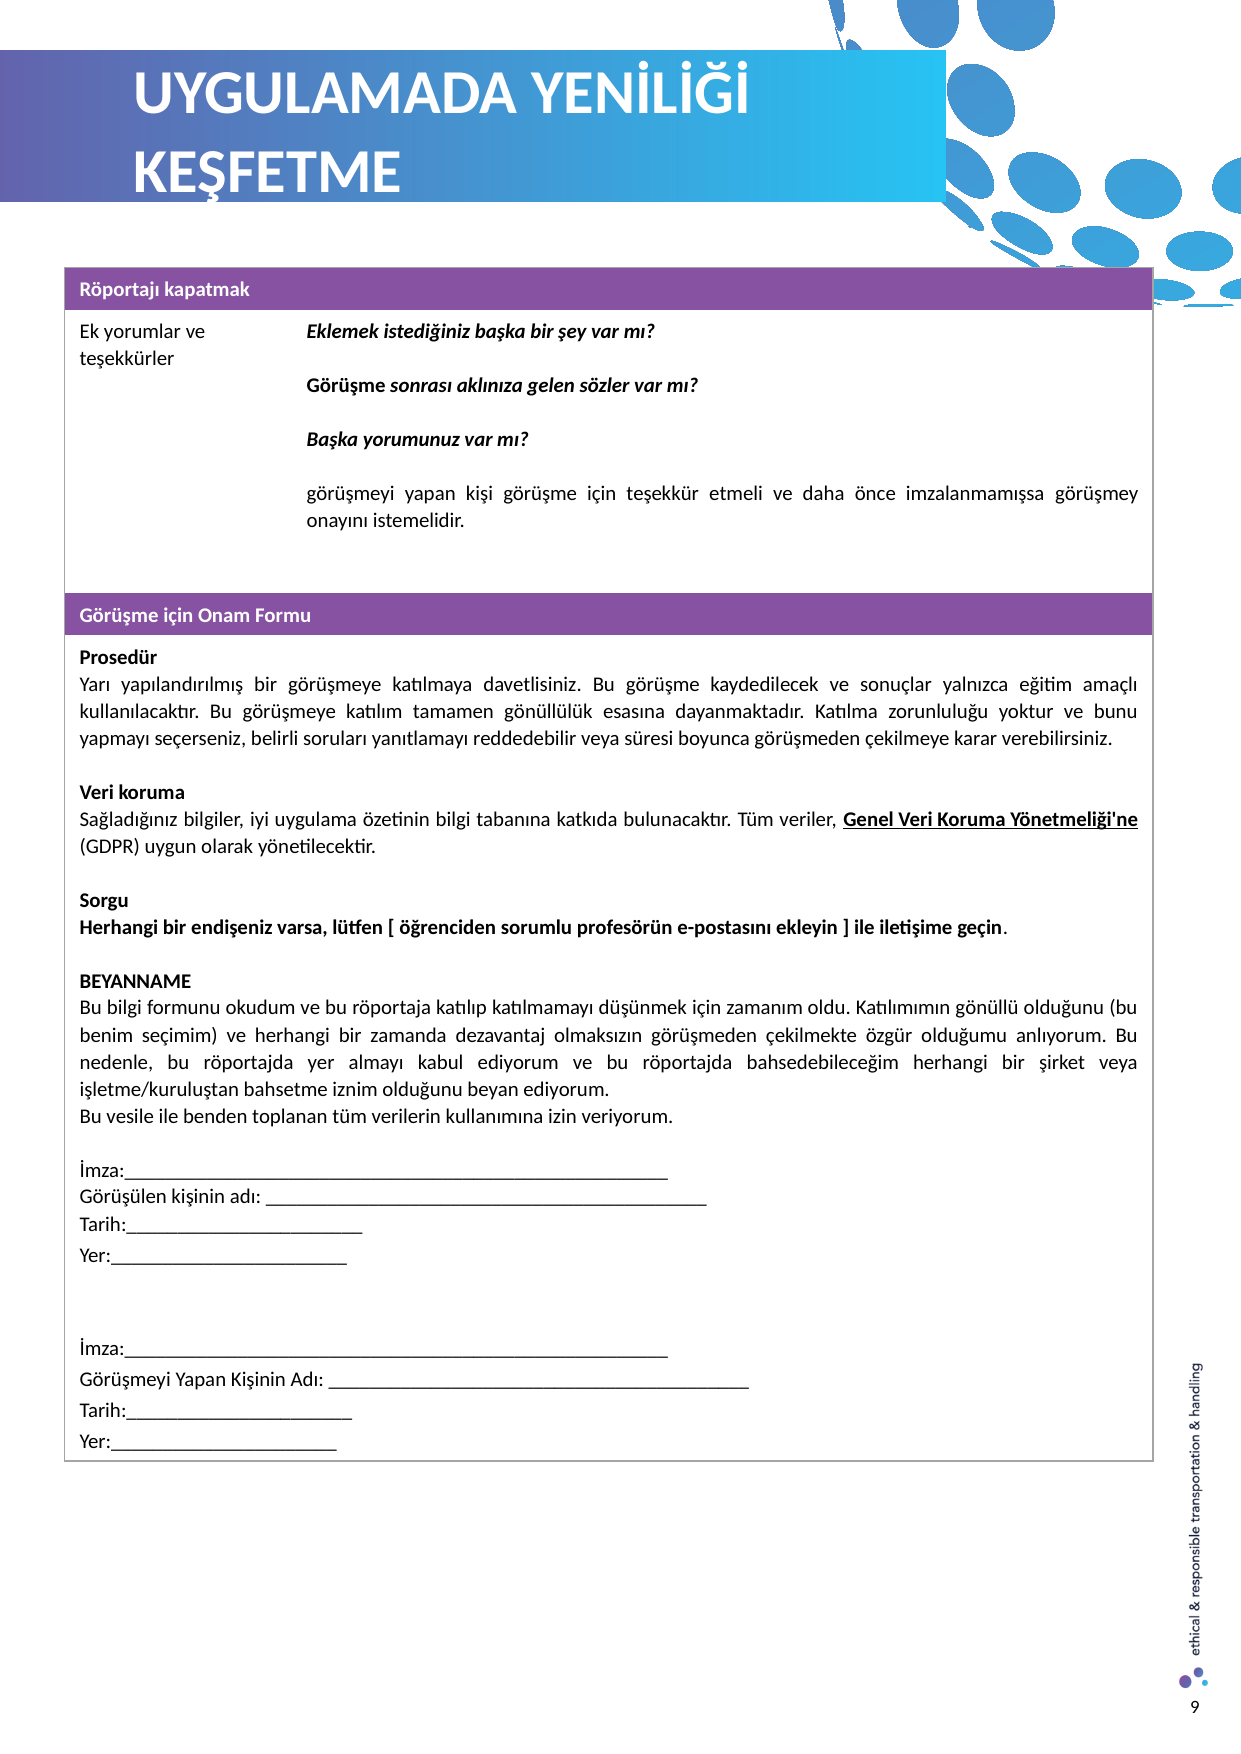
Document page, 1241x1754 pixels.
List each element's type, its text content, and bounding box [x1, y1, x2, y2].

text_box [1072, 226, 1139, 267]
text_box [947, 64, 1015, 137]
text_box [1220, 278, 1241, 299]
text_box [1212, 157, 1241, 214]
text_box [1105, 159, 1182, 219]
text_box [990, 240, 1040, 267]
list UYGULAMADA YENİLİĞİ KEŞFETME [0, 50, 946, 202]
table_cell Görüşme için Onam Formu [65, 593, 1152, 635]
picture [1179, 1357, 1217, 1680]
text_box [828, 0, 845, 50]
text_box [941, 191, 984, 231]
text_box [846, 39, 862, 50]
text_box [1166, 231, 1233, 271]
text_box [991, 211, 1053, 255]
table_header Röportajı kapatmak [65, 268, 1152, 310]
text_box [897, 0, 959, 48]
table_cell Prosedür Yarı yapılandırılmış bir görüşmeye katılmaya davetlisiniz. Bu görüşme kaydedilecek ve sonuçlar yalnızca eğitim amaçlı kullanılacaktır. Bu görüşmeye katılım tamamen gönüllülük esasına dayanmaktadır. Katılma zorunluluğu yoktur ve bunu yapmayı seçerseniz, belirli soruları yanıtlamayı reddedebilir veya süresi boyunca görüşmeden çekilmeye karar verebilirsiniz. Veri koruma Sağladığınız bilgiler, iyi uygulama özetinin bilgi tabanına katkıda bulunacaktır. Tüm veriler, Genel Veri Koruma Yönetmeliği'ne (GDPR) uygun olarak yönetilecektir. Sorgu Herhangi bir endişeniz varsa, lütfen [ öğrenciden sorumlu profesörün e-postasını ekleyin ] ile iletişime geçin. BEYANNAME Bu bilgi formunu okudum ve bu röportaja katılıp katılmamayı düşünmek için zamanım oldu. Katılımımın gönüllü olduğunu (bu benim seçimim) ve herhangi bir zamanda dezavantaj olmaksızın görüşmeden çekilmekte özgür olduğumu anlıyorum. Bu nedenle, bu röportajda yer almayı kabul ediyorum ve bu röportajda bahsedebileceğim herhangi bir şirket veya işletme/kuruluştan bahsetme iznim olduğunu beyan ediyorum. Bu vesile ile benden toplanan tüm verilerin kullanımına izin veriyorum. İmza:_____________________________________________________ Görüşülen kişinin adı: ___________________________________________ Tarih:_______________________ Yer:_______________________ İmza:_____________________________________________________ Görüşmeyi Yapan Kişinin Adı: _________________________________________ Tarih:______________________ Yer:______________________ [65, 635, 1152, 1460]
table_cell Ek yorumlar ve teşekkürler [65, 310, 292, 593]
slide_number 9 [1153, 1676, 1215, 1736]
text_box [946, 138, 994, 199]
text_box [977, 0, 1055, 51]
text_box [1008, 152, 1081, 213]
table_cell Eklemek istediğiniz başka bir şey var mı? Görüşme sonrası aklınıza gelen sözler var mı? Başka yorumunuz var mı? görüşmeyi yapan kişi görüşme için teşekkür etmeli ve daha önce imzalanmamışsa görüşmey onayını istemelidir. [292, 310, 1152, 593]
text_box [1154, 279, 1195, 301]
